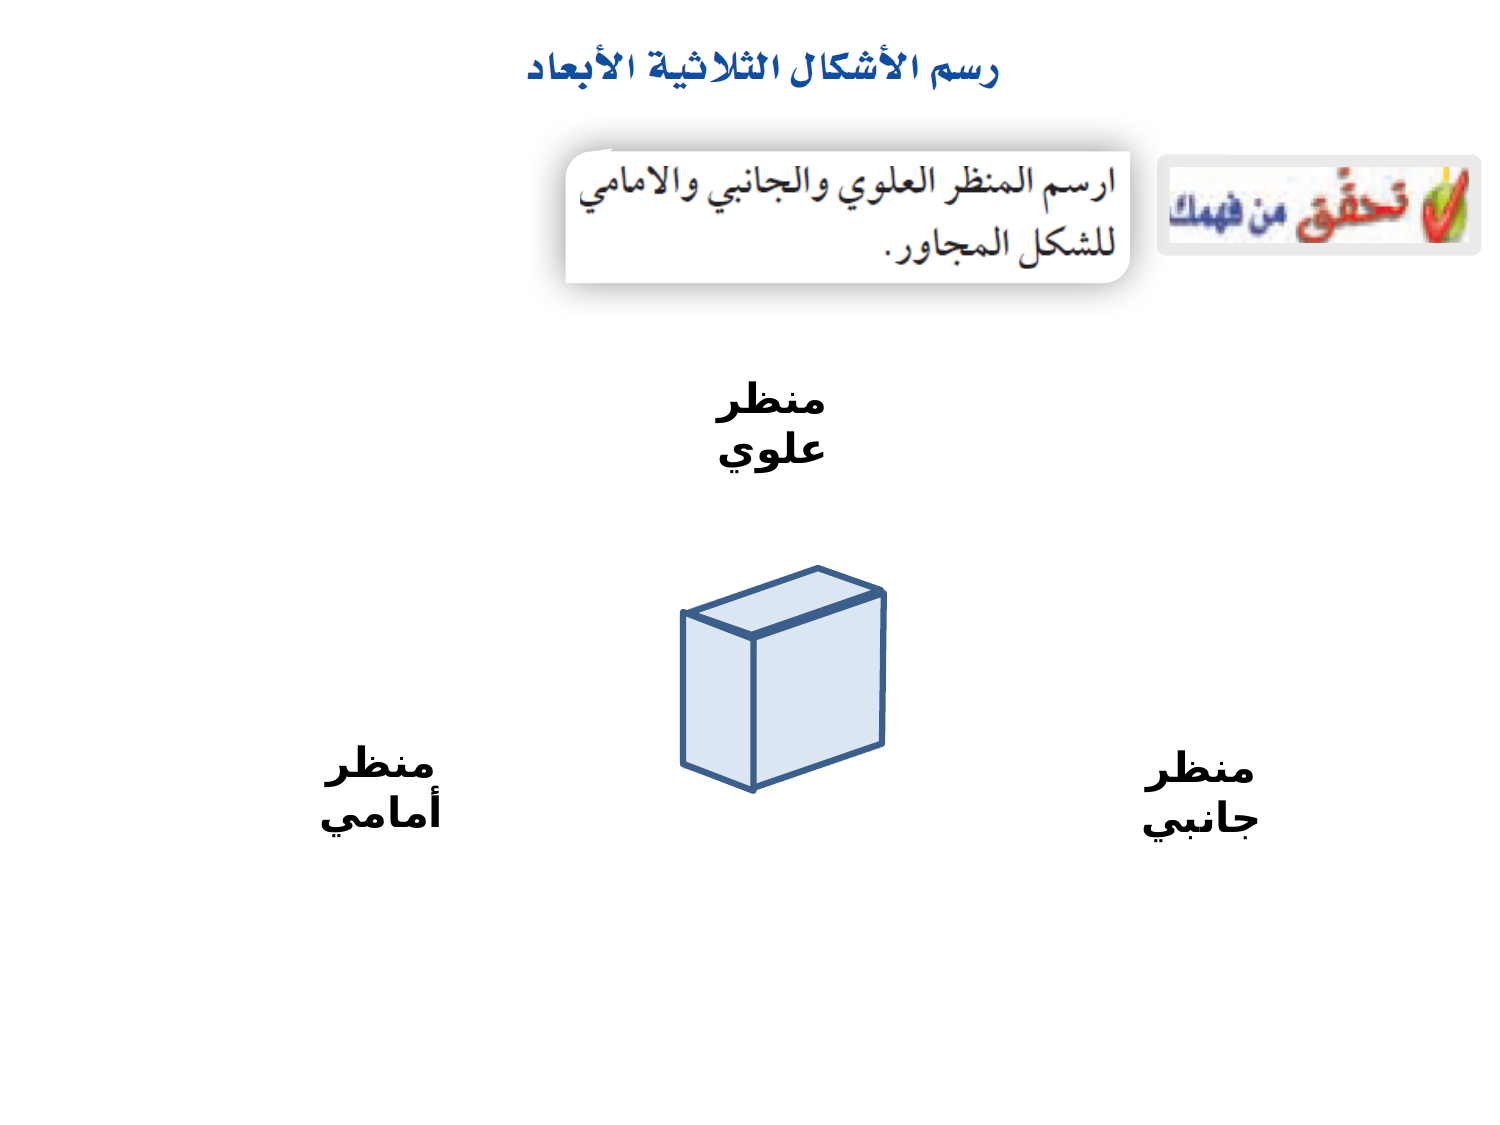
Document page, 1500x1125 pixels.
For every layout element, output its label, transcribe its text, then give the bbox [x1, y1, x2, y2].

picture [525, 42, 1001, 91]
picture [1163, 160, 1476, 250]
text_box منظر علوي [664, 364, 882, 479]
picture [572, 158, 1124, 277]
text_box منظر أمامي [272, 728, 491, 843]
text_box منظر جانبي [1092, 733, 1310, 848]
picture [672, 563, 892, 794]
